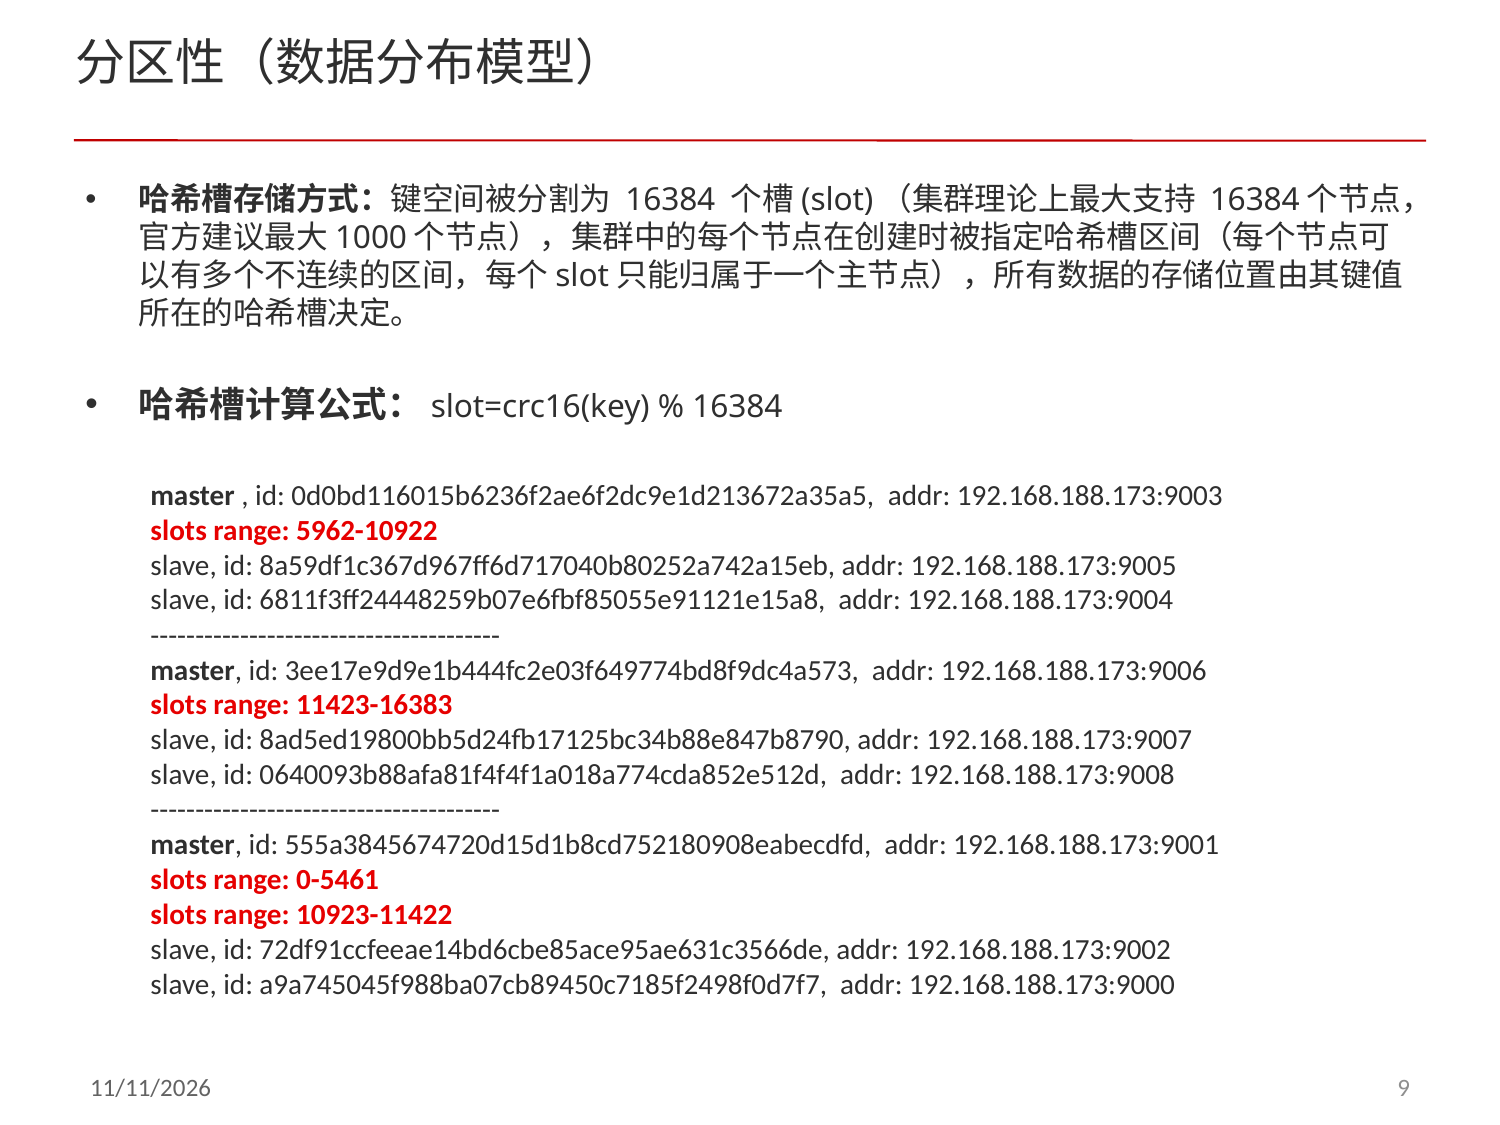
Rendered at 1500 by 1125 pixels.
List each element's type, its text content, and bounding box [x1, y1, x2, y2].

list 哈希槽存储方式：键空间被分割为 16384 个槽(slot)（集群理论上最大支持 16384个节点，官方建议最大1000个节点），集群中的每个节点在创建时被指定哈希槽区间（每个节点可以有多个不连续的区间，每个slot只能归属于一个主节点），所有数据的存储位置由其键值所在的哈希槽决定。 哈希槽计算公式：slot=crc16(key) % 16384 [70, 171, 1421, 433]
title 分区性（数据分布模型） [75, 30, 1235, 136]
text_box master , id: 0d0bd116015b6236f2ae6f2dc9e1d213672a35a5, addr: 192.168.188.173:9003 slots range: 5962-10922 slave, id: 8a59df1c367d967ff6d717040b80252a742a15eb, addr: 192.168.188.173:9005 slave, id: 6811f3ff24448259b07e6fbf85055e91121e15a8, addr: 192.168.188.173:9004 --------------------------------------- master, id: 3ee17e9d9e1b444fc2e03f649774bd8f9dc4a573, addr: 192.168.188.173:9006 slots range: 11423-16383 slave, id: 8ad5ed19800bb5d24fb17125bc34b88e847b8790, addr: 192.168.188.173:9007 slave, id: 0640093b88afa81f4f4f1a018a774cda852e512d, addr: 192.168.188.173:9008 --------------------------------------- master, id: 555a3845674720d15d1b8cd752180908eabecdfd, addr: 192.168.188.173:9001 slots range: 0-5461 slots range: 10923-11422 slave, id: 72df91ccfeeae14bd6cbe85ace95ae631c3566de, addr: 192.168.188.173:9002 slave, id: a9a745045f988ba07cb89450c7185f2498f0d7f7, addr: 192.168.188.173:9000 [135, 468, 1353, 1008]
